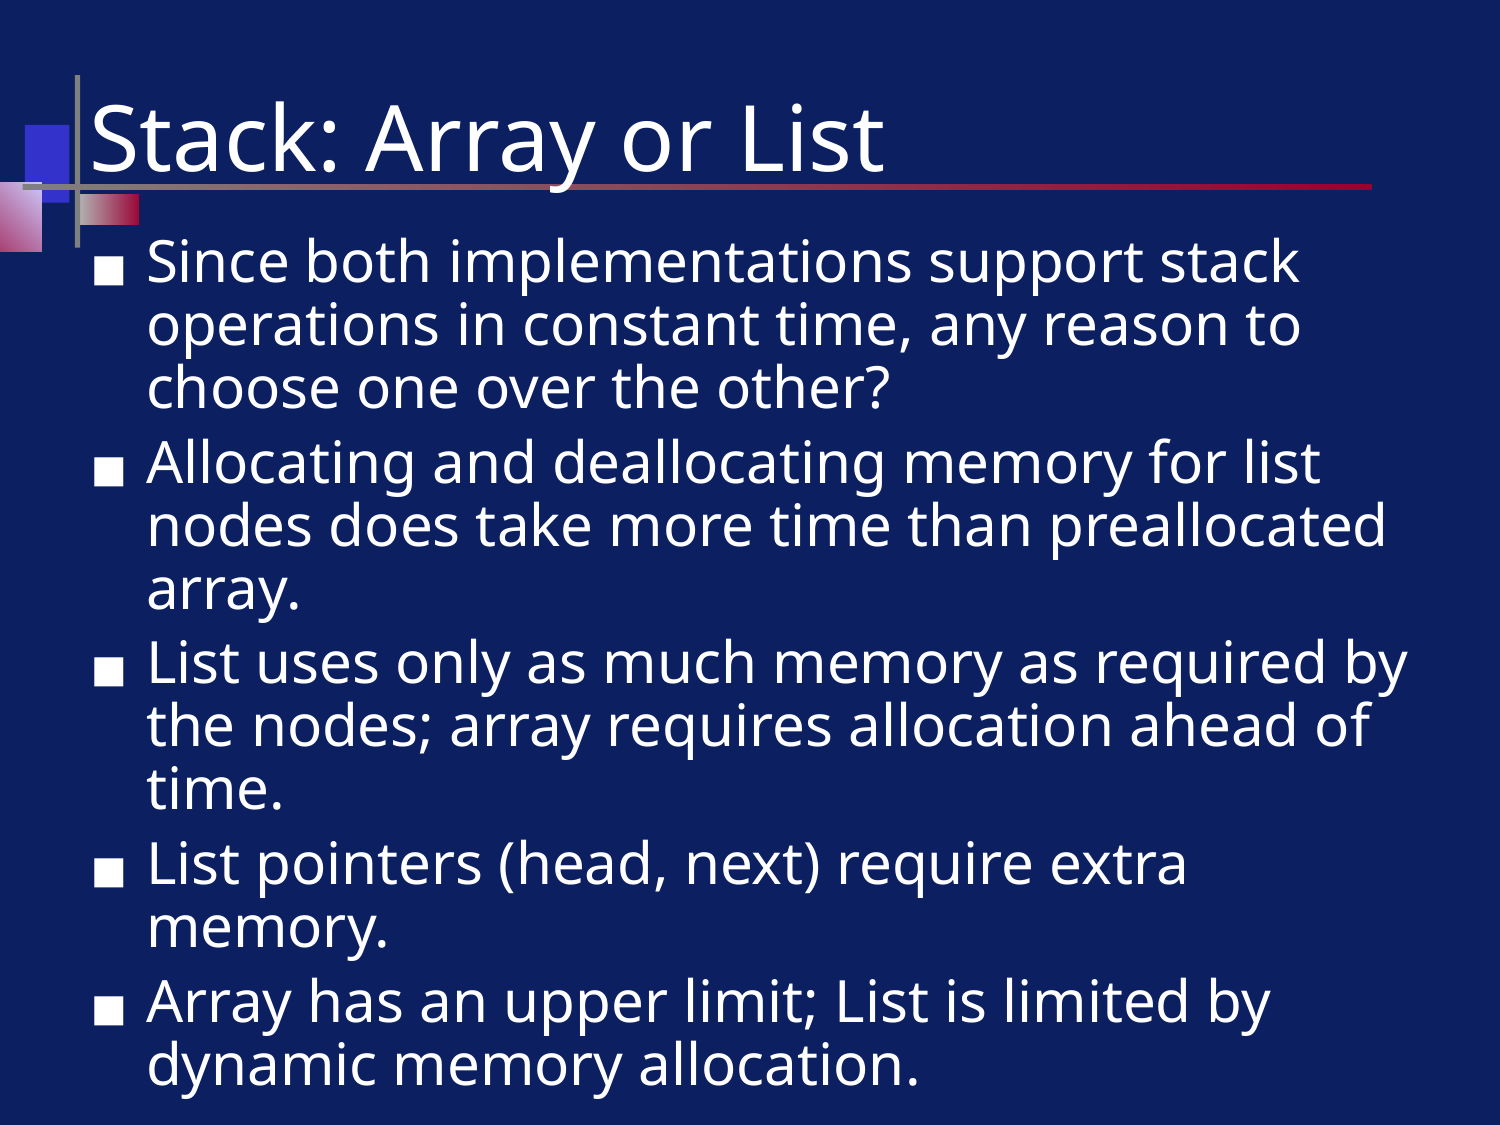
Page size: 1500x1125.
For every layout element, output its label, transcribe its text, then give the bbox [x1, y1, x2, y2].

list Since both implementations support stack operations in constant time, any reason to choose one over the other? Allocating and deallocating memory for list nodes does take more time than preallocated array. List uses only as much memory as required by the nodes; array requires allocation ahead of time. List pointers (head, next) require extra memory. Array has an upper limit; List is limited by dynamic memory allocation. [74, 224, 1425, 1050]
title Stack: Array or List [74, 59, 1425, 210]
